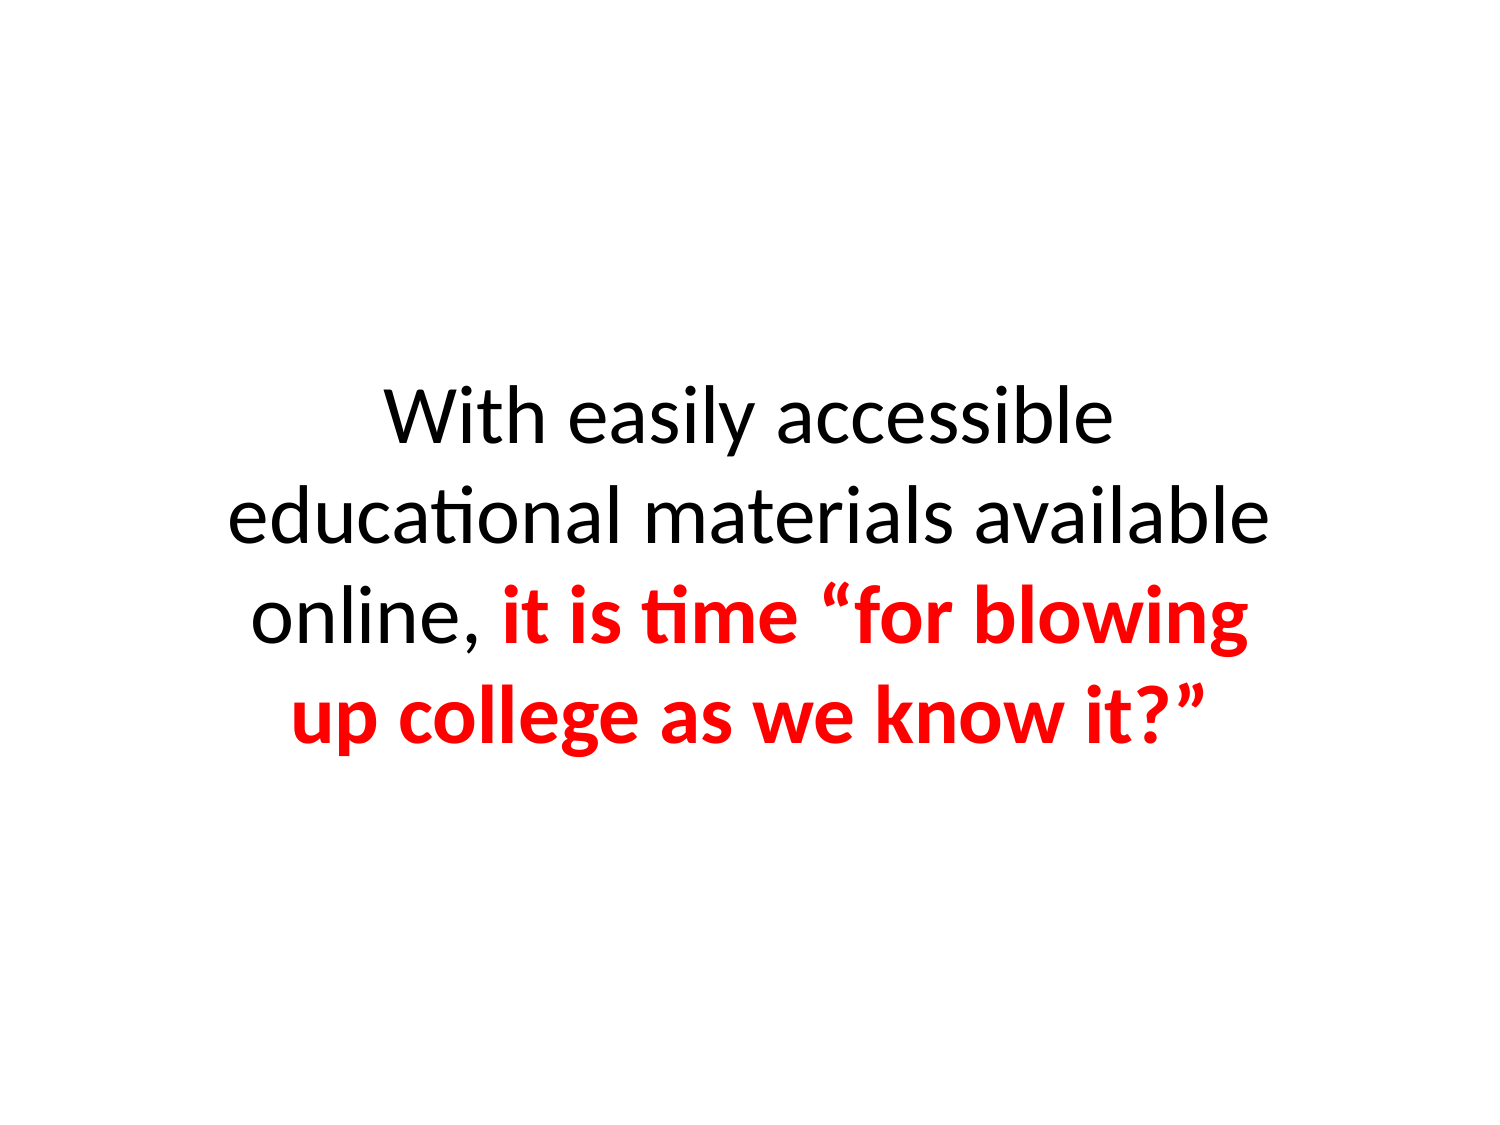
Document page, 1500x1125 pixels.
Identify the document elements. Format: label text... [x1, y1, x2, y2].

text_box With easily accessible educational materials available online, it is time “for blowing up college as we know it?” [187, 352, 1313, 768]
